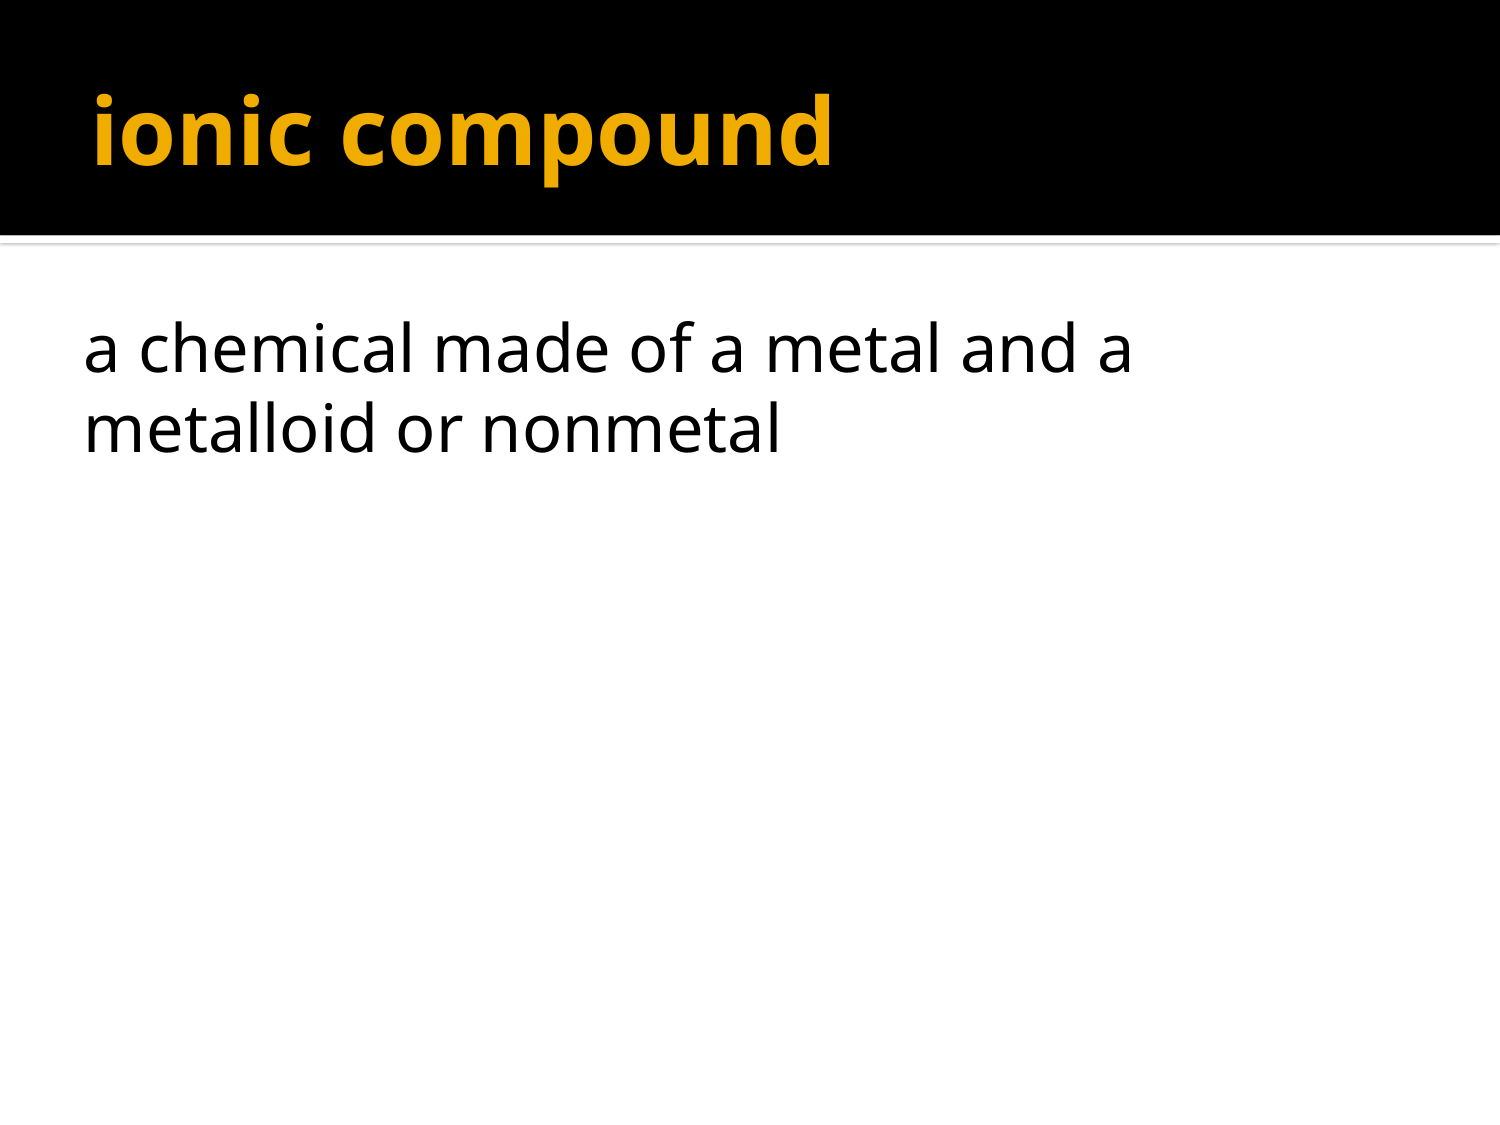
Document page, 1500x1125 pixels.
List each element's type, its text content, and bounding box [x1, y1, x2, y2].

list a chemical made of a metal and a metalloid or nonmetal [75, 291, 1425, 1050]
title ionic compound [75, 25, 1425, 231]
